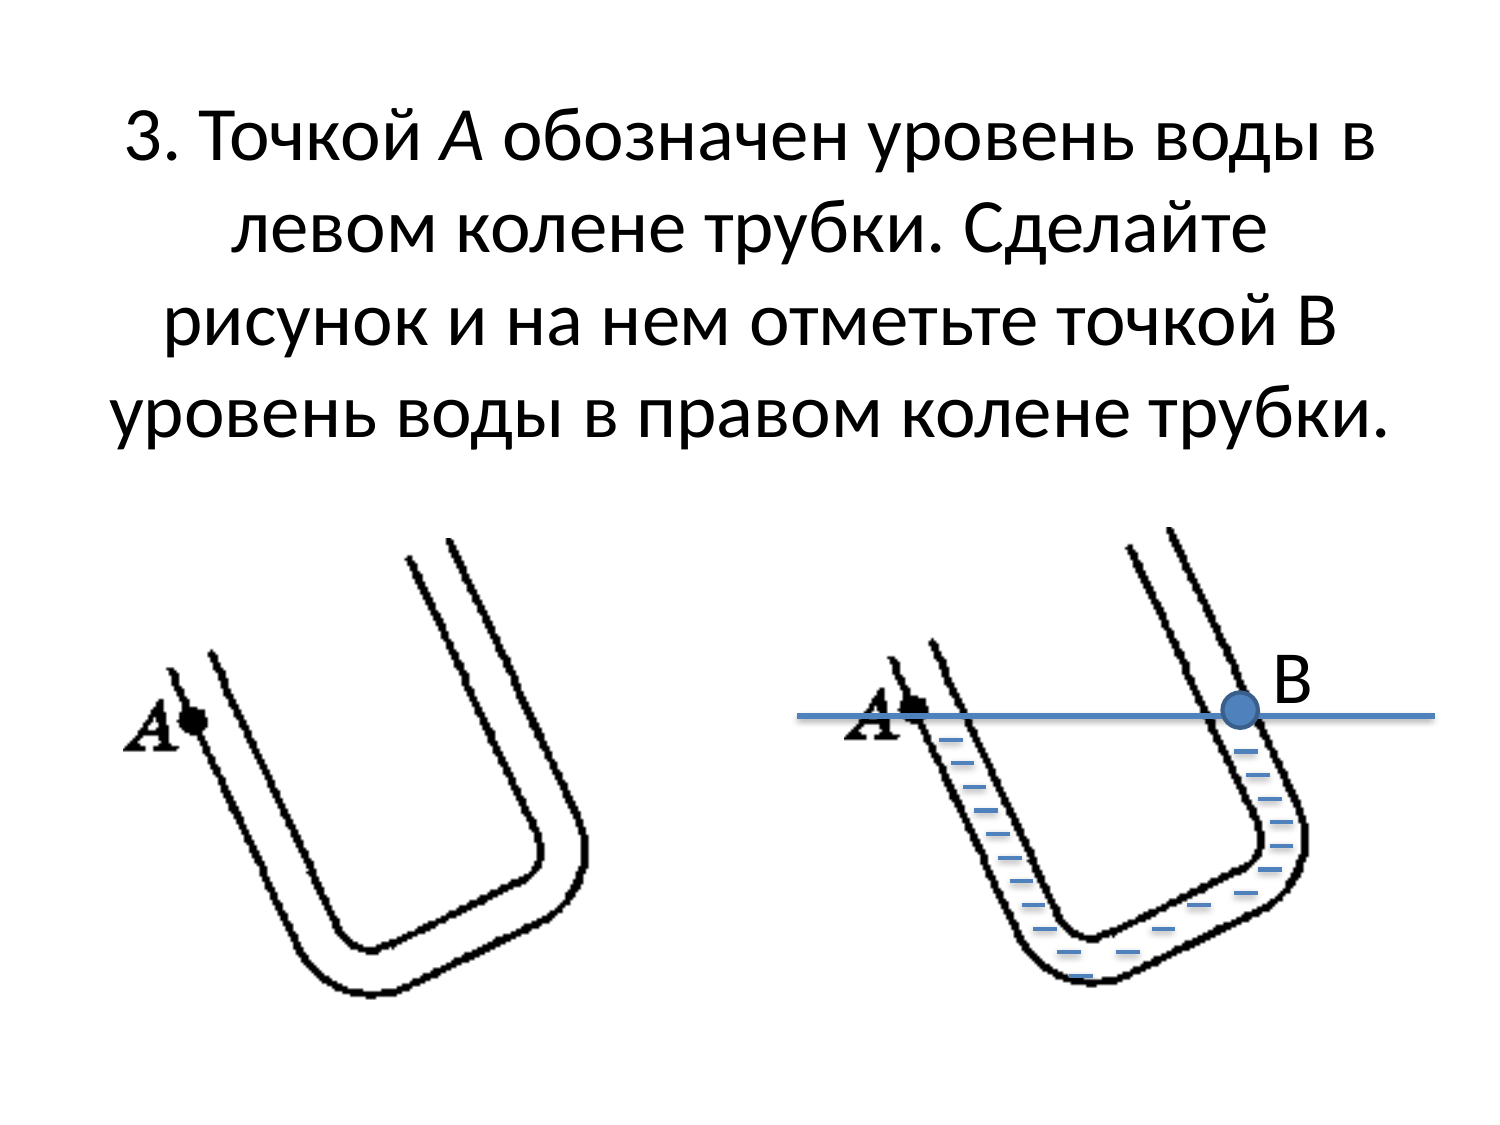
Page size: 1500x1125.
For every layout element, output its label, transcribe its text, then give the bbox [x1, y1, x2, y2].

picture [844, 526, 1400, 715]
title 3. Точкой А обозначен уровень воды в левом колене трубки. Сделайте рисунок и на нем отметьте точкой В уровень воды в правом колене трубки. [76, 45, 1425, 492]
picture [844, 717, 1400, 1036]
picture [123, 538, 680, 1048]
